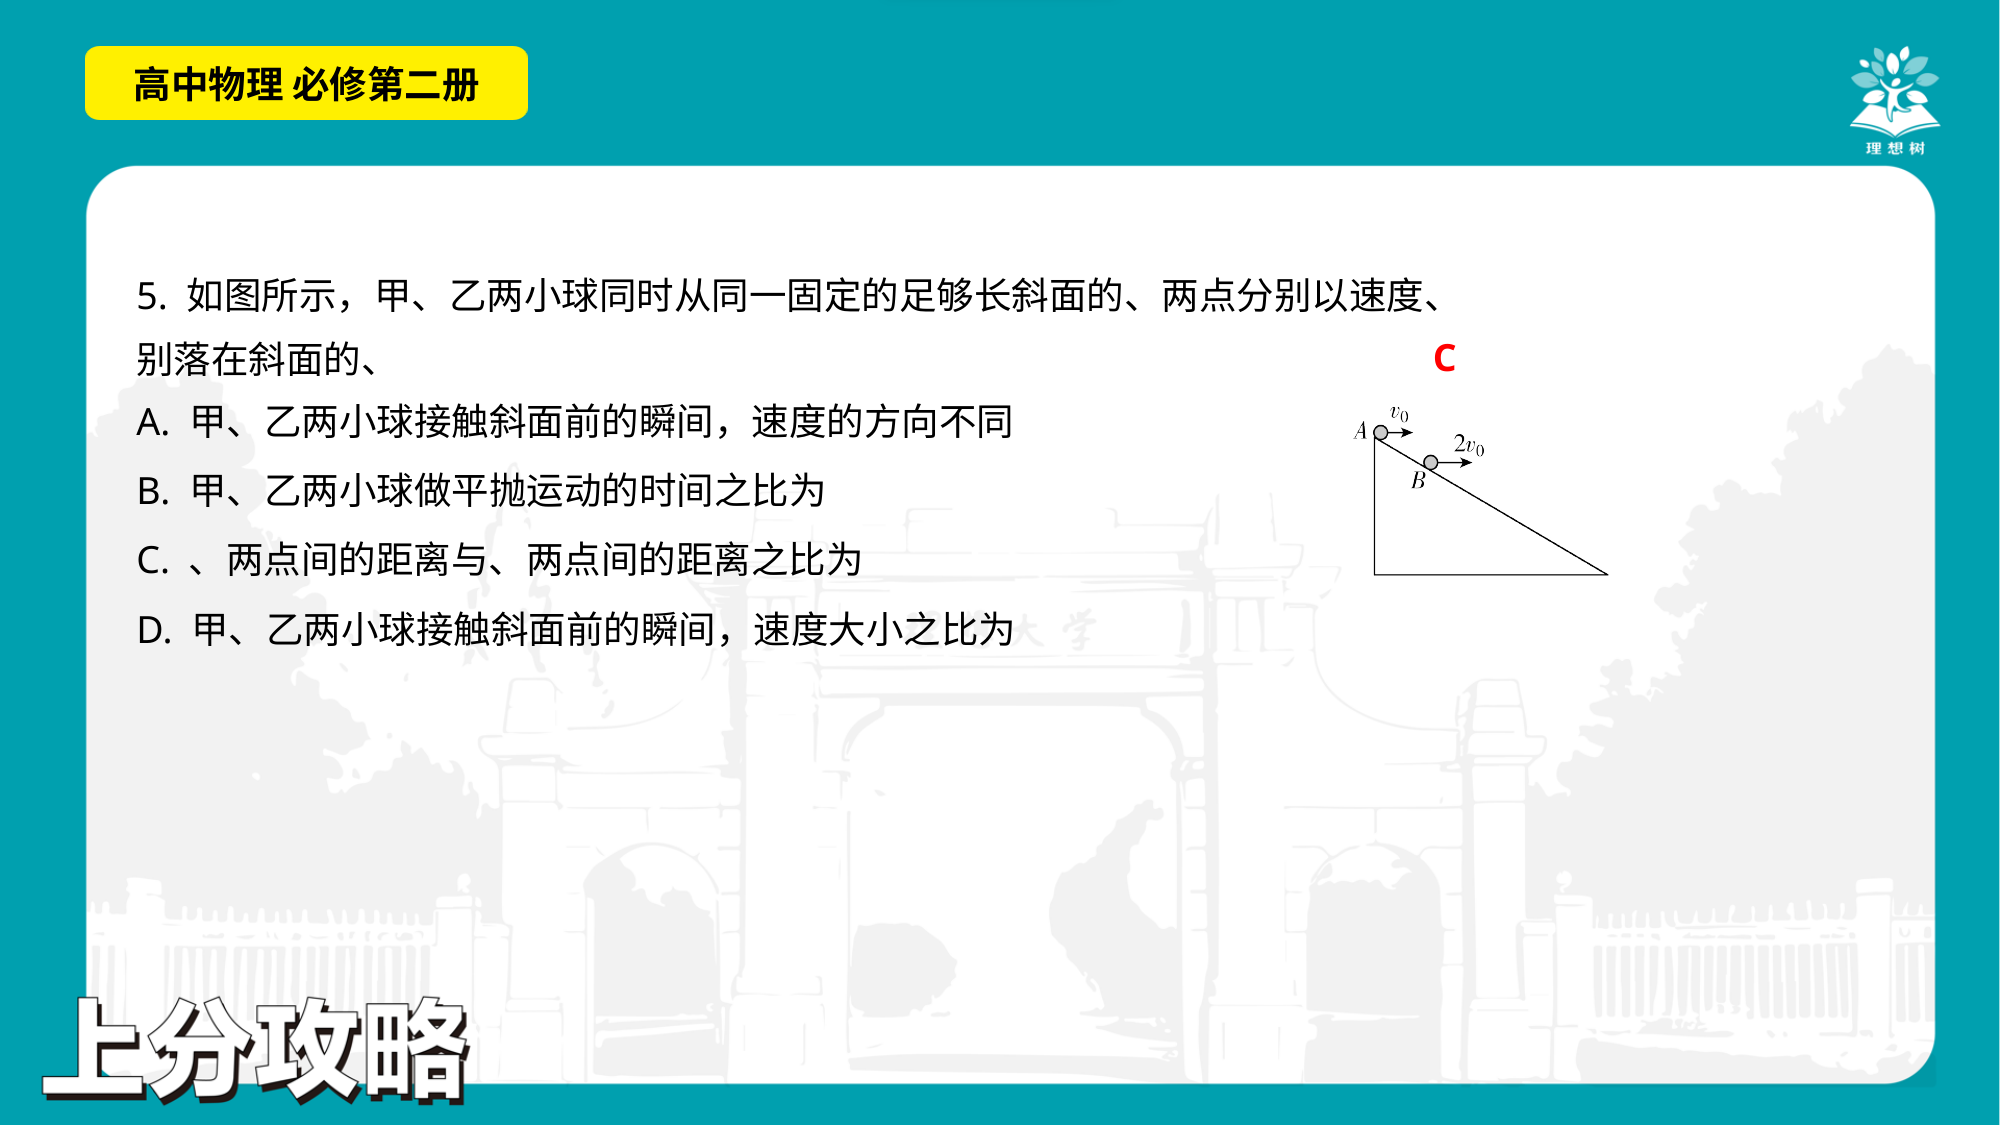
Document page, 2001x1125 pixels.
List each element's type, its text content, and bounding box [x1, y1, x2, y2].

picture [0, 0, 2000, 1125]
text_box C [1417, 314, 1473, 373]
